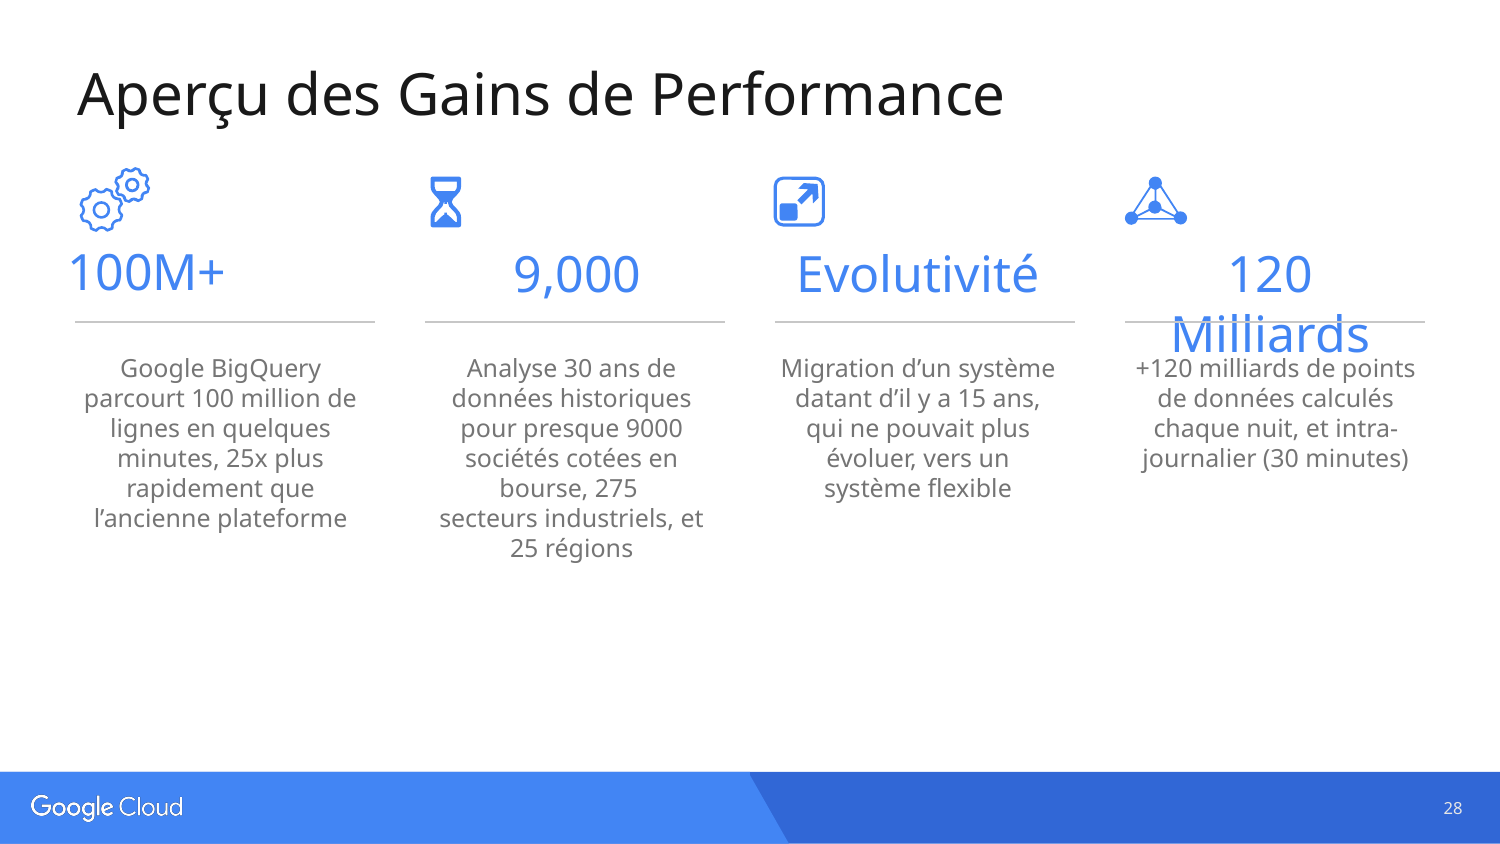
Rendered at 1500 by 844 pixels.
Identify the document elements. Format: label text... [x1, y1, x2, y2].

subtitle Evolutivité [758, 227, 1079, 300]
subtitle 9,000 [411, 227, 744, 300]
text_box ‹#› [1137, 796, 1463, 822]
text_box [1124, 176, 1188, 225]
text_box 100M+ [6, 242, 300, 300]
text_box Aperçu des Gains de Performance [62, 49, 1413, 146]
text_box [750, 771, 1500, 844]
text_box [0, 771, 789, 844]
subtitle 120 Milliards [1107, 227, 1433, 300]
text_box [430, 176, 462, 228]
subtitle Google BigQuery parcourt 100 million de lignes en quelques minutes, 25x plus rapidement que l’ancienne plateforme [60, 337, 381, 530]
subtitle Migration d’un système datant d’il y a 15 ans, qui ne pouvait plus évoluer, vers un système flexible [761, 337, 1075, 522]
subtitle Analyse 30 ans de données historiques pour presque 9000 sociétés cotées en bourse, 275 secteurs industriels, et 25 régions [411, 337, 732, 569]
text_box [79, 166, 151, 233]
subtitle +120 milliards de points de données calculés chaque nuit, et intra-journalier (30 minutes) [1113, 337, 1439, 530]
picture [28, 783, 185, 835]
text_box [775, 176, 826, 226]
